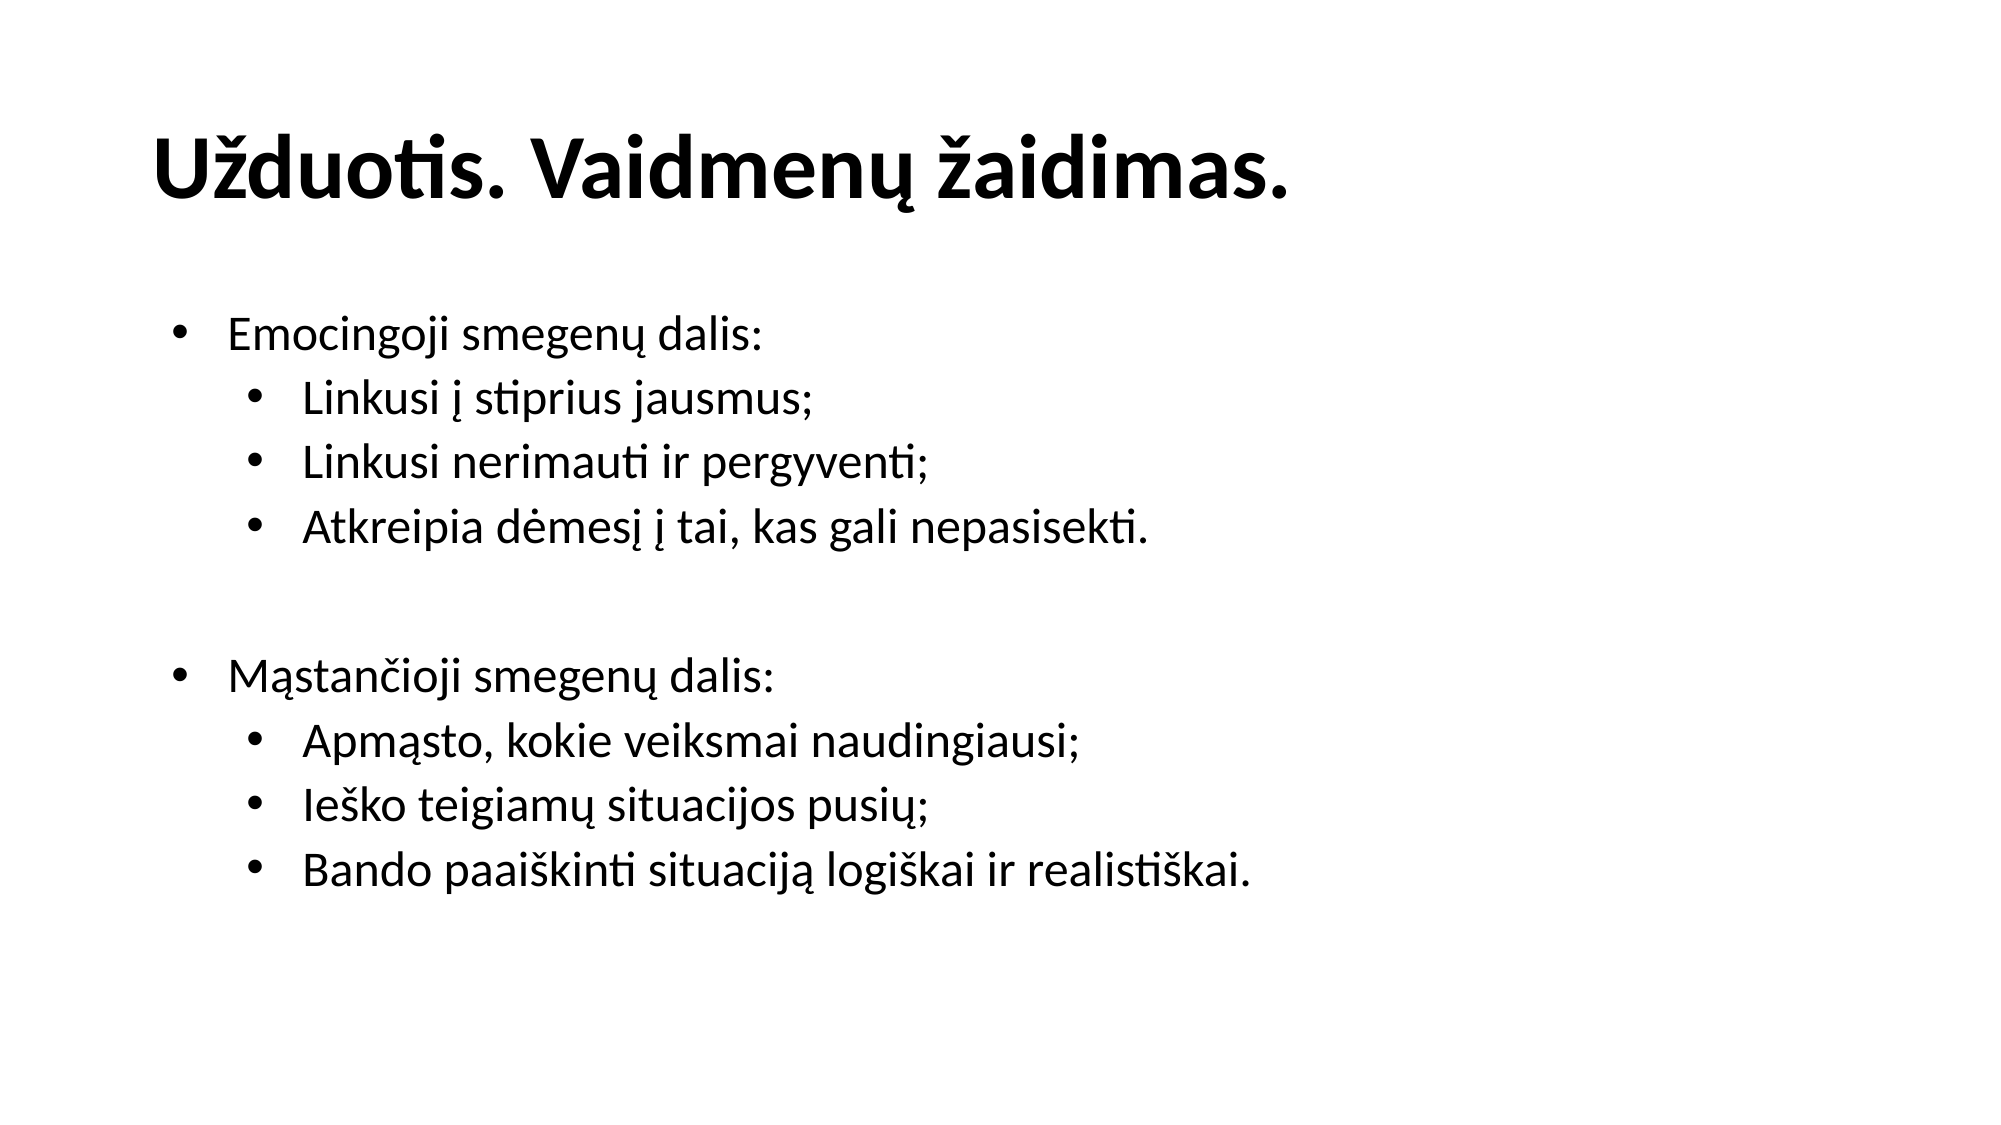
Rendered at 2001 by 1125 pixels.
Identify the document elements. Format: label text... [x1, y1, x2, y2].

list Emocingoji smegenų dalis: Linkusi į stiprius jausmus; Linkusi nerimauti ir pergyventi; Atkreipia dėmesį į tai, kas gali nepasisekti. Mąstančioji smegenų dalis: Apmąsto, kokie veiksmai naudingiausi; Ieško teigiamų situacijos pusių; Bando paaiškinti situaciją logiškai ir realistiškai. [137, 299, 1863, 1014]
title Užduotis. Vaidmenų žaidimas. [137, 59, 1863, 278]
